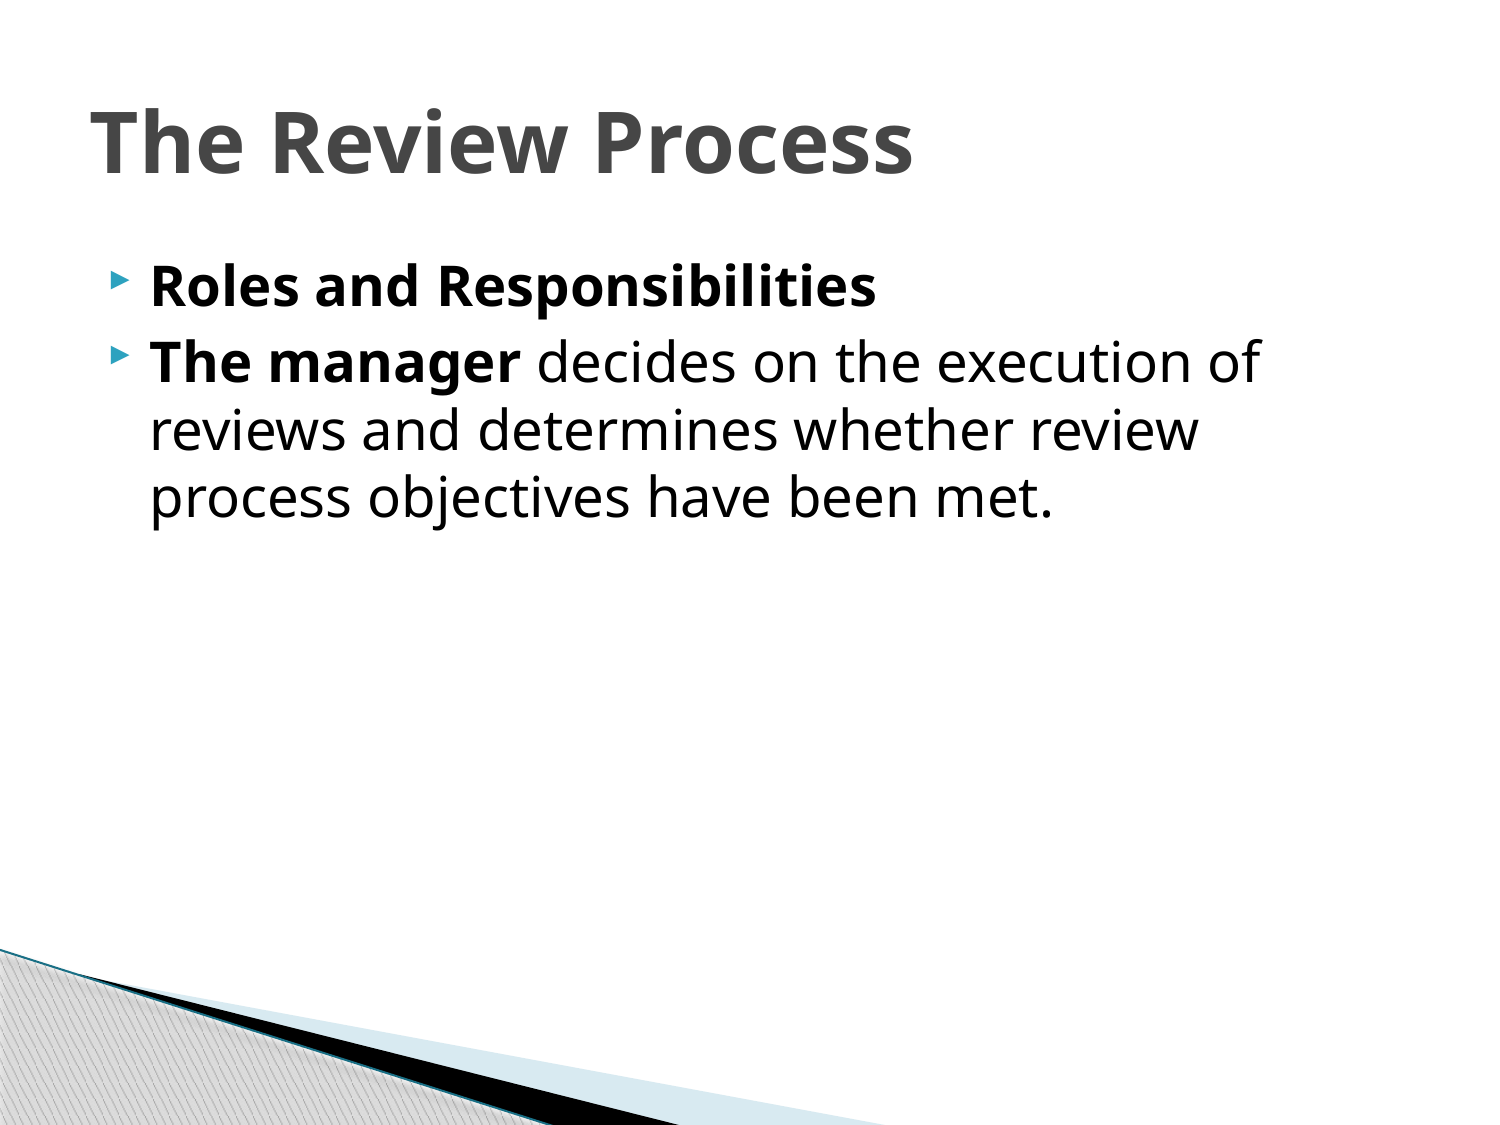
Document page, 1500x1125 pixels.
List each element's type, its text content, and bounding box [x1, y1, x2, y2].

title The Review Process [75, 45, 1425, 233]
list Roles and Responsibilities The manager decides on the execution of reviews and determines whether review process objectives have been met. [75, 243, 1388, 1012]
